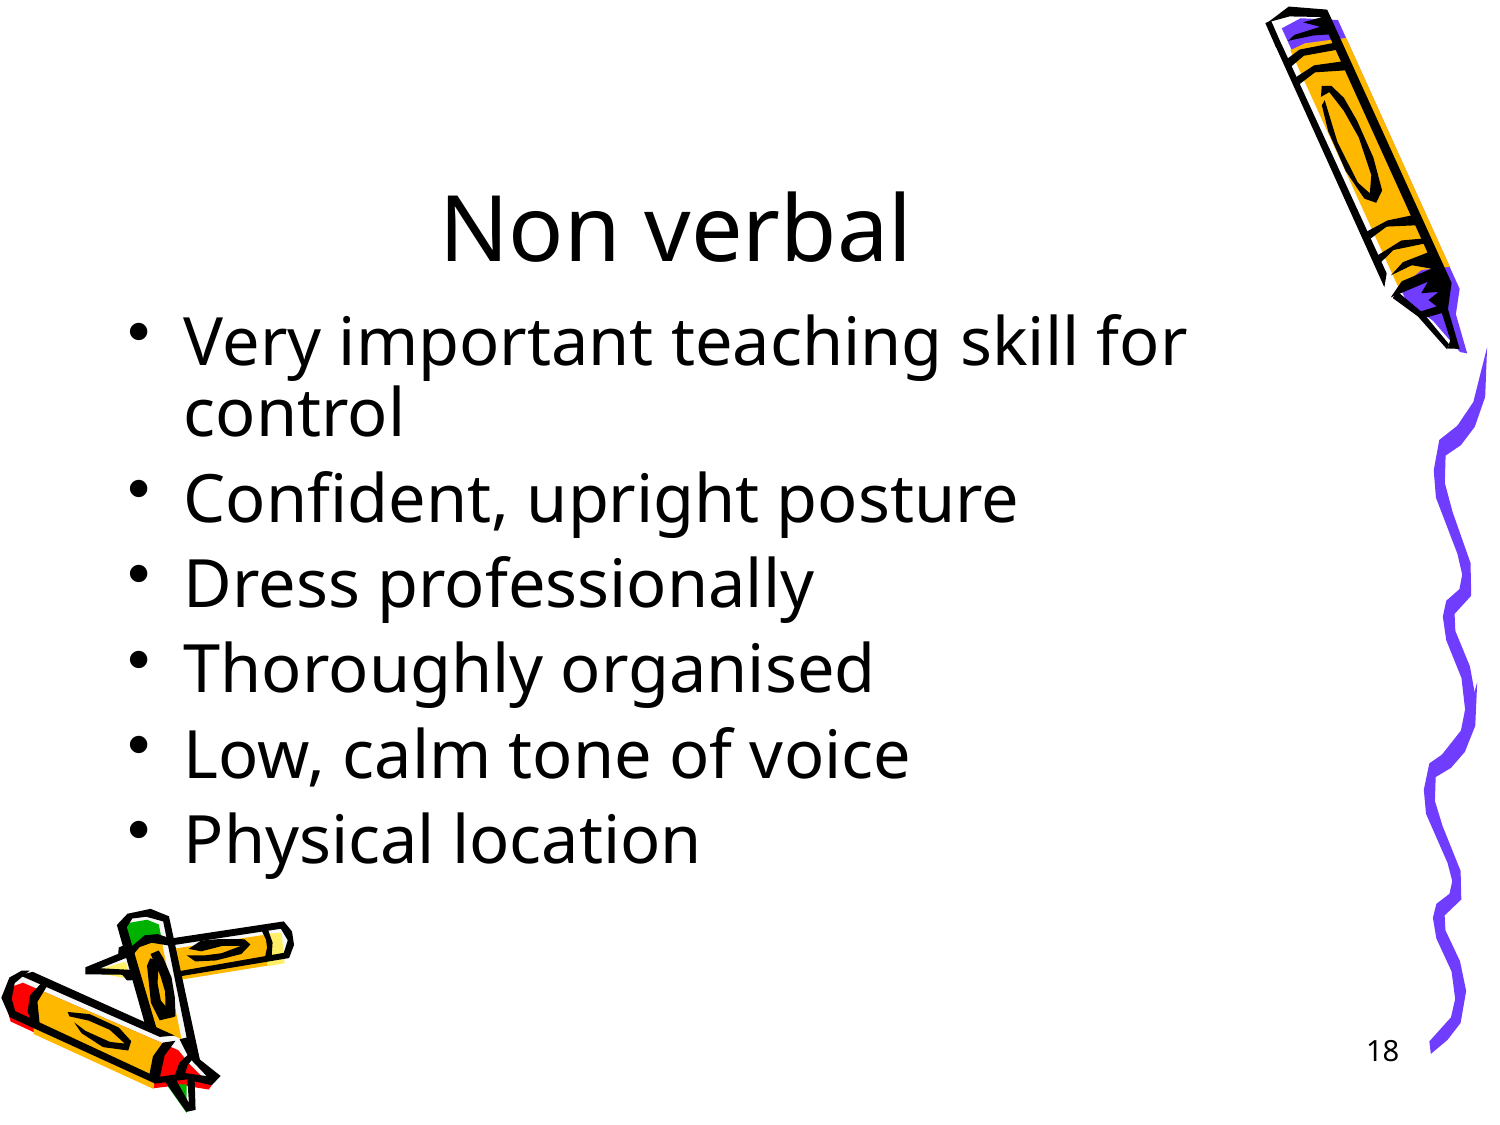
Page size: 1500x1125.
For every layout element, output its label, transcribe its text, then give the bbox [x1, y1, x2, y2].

title Non verbal [112, 24, 1240, 288]
list Very important teaching skill for control Confident, upright posture Dress professionally Thoroughly organised Low, calm tone of voice Physical location [112, 299, 1376, 901]
slide_number 18 [1101, 1024, 1415, 1101]
